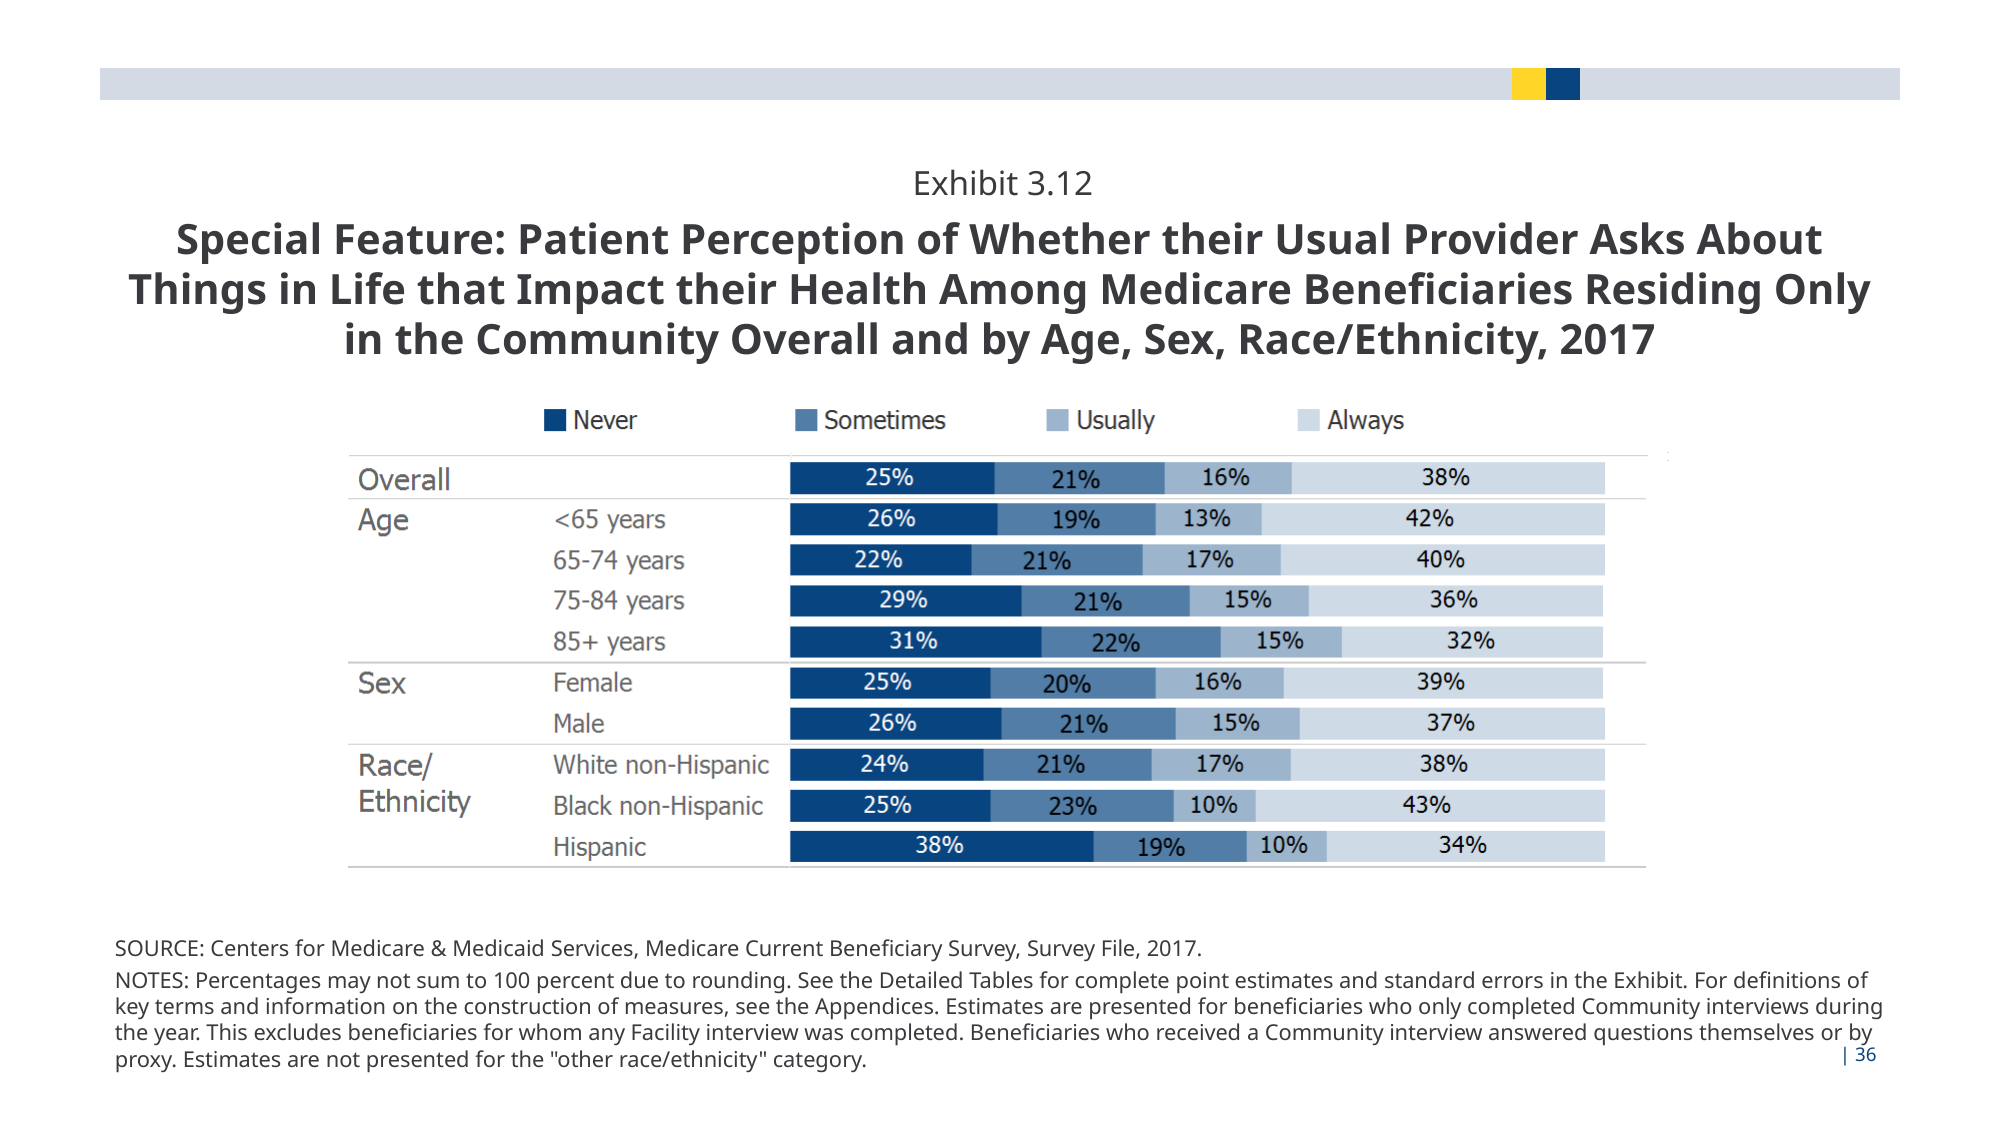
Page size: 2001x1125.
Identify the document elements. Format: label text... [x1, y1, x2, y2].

list SOURCE: Centers for Medicare & Medicaid Services, Medicare Current Beneficiary Survey, Survey File, 2017. NOTES: Percentages may not sum to 100 percent due to rounding. See the Detailed Tables for complete point estimates and standard errors in the Exhibit. For definitions of key terms and information on the construction of measures, see the Appendices. Estimates are presented for beneficiaries who only completed Community interviews during the year. This excludes beneficiaries for whom any Facility interview was completed. Beneficiaries who received a Community interview answered questions themselves or by proxy. Estimates are not presented for the "other race/ethnicity" category. [99, 926, 1900, 1100]
picture [330, 365, 1670, 893]
list Special Feature: Patient Perception of Whether their Usual Provider Asks About Things in Life that Impact their Health Among Medicare Beneficiaries Residing Only in the Community Overall and by Age, Sex, Race/Ethnicity, 2017 [99, 213, 1900, 300]
title Exhibit 3.12 [99, 154, 1900, 213]
